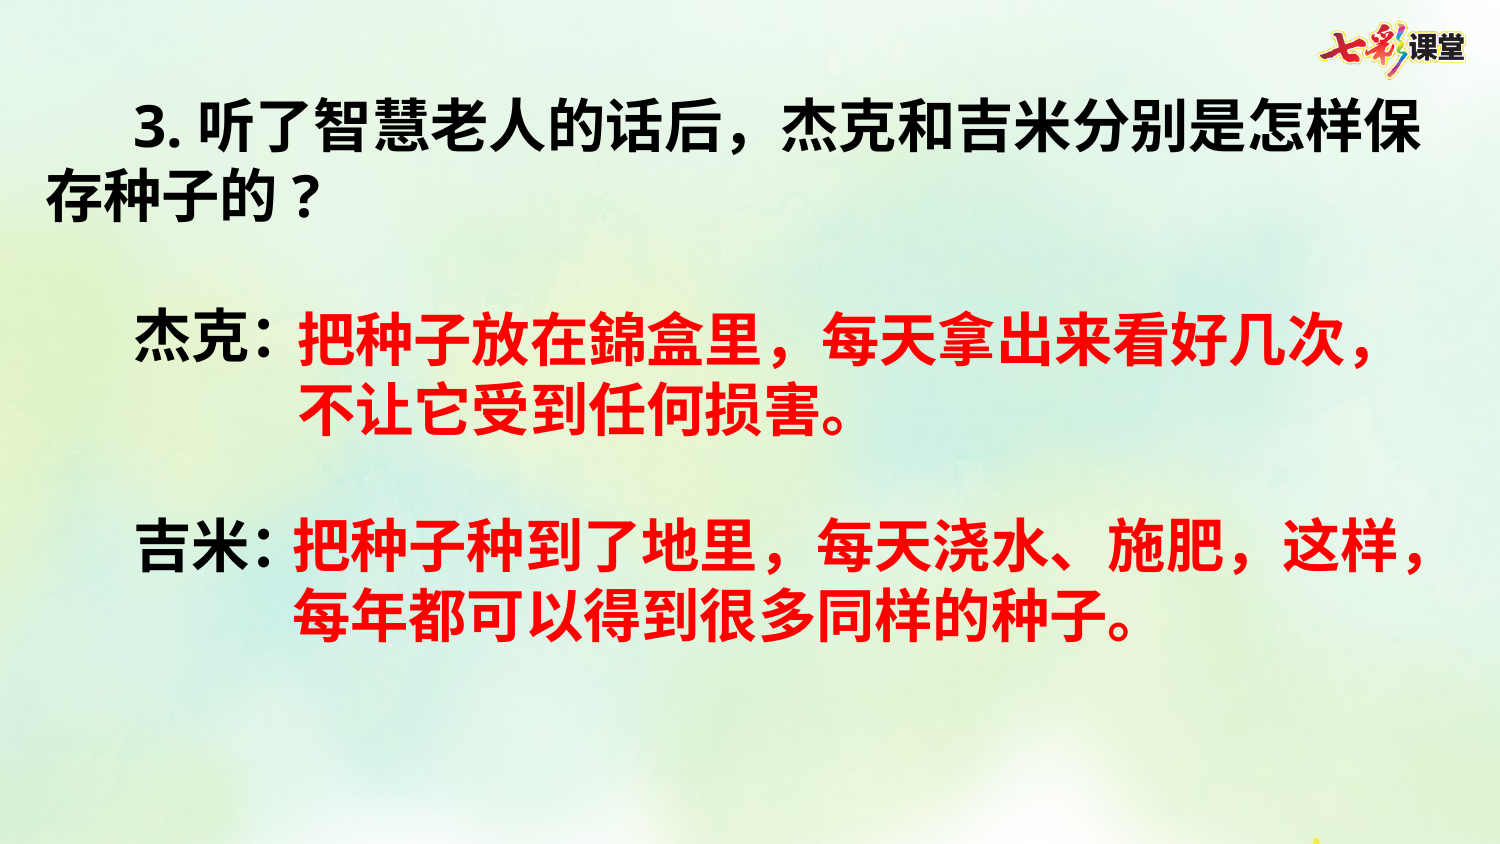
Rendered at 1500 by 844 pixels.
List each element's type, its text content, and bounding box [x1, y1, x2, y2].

picture [0, 0, 1500, 844]
text_box 把种子种到了地里，每天浇水、施肥，这样，每年都可以得到很多同样的种子。 [277, 502, 1437, 657]
text_box 3.听了智慧老人的话后，杰克和吉米分别是怎样保存种子的? 杰克： 吉米： [30, 81, 1437, 726]
text_box 把种子放在錦盒里，每天拿出来看好几次，不让它受到任何损害。 [282, 296, 1459, 451]
